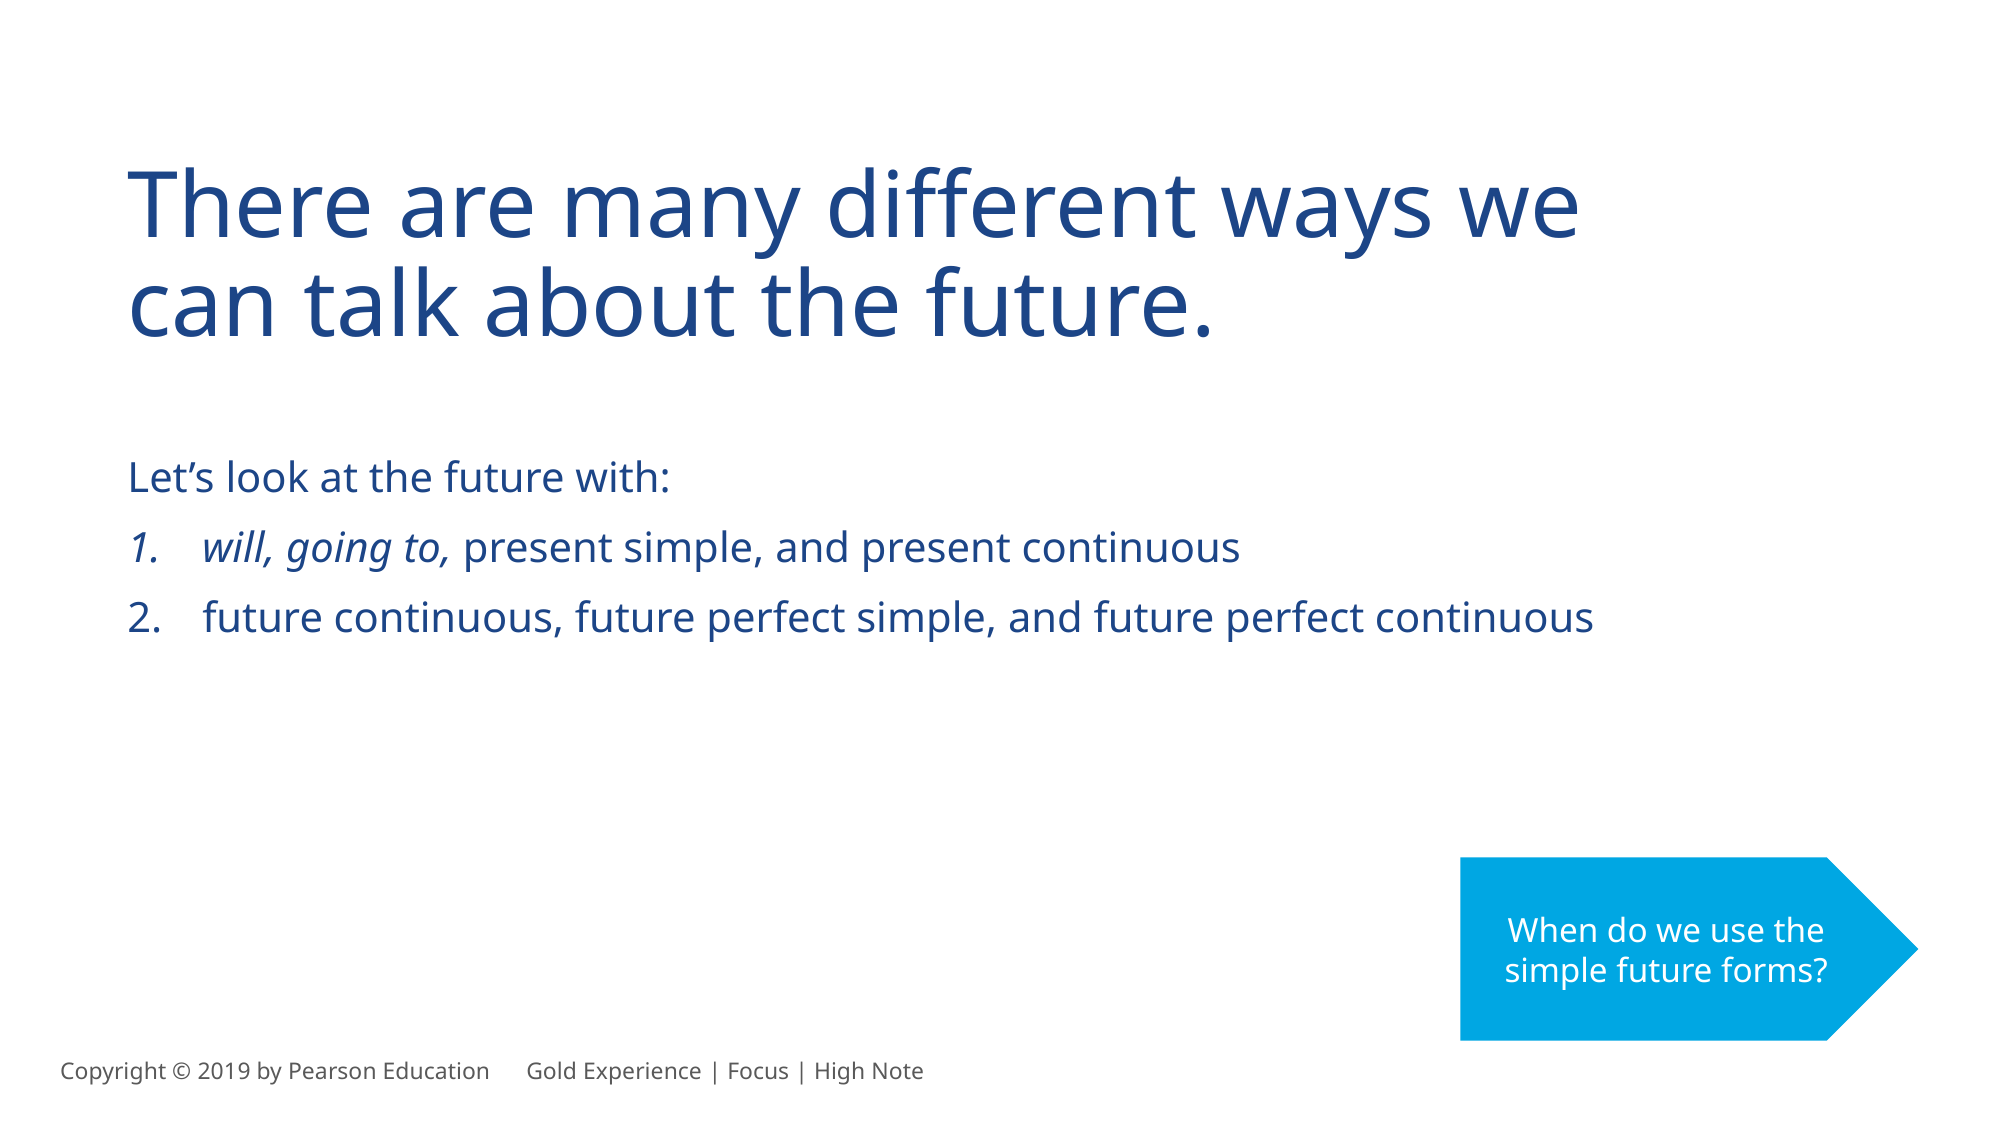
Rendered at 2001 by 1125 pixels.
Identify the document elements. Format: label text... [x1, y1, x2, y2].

title There are many different ways we can talk about the future. [112, 125, 1763, 390]
list Let’s look at the future with: will, going to, present simple, and present continuous future continuous, future perfect simple, and future perfect continuous [112, 449, 1763, 822]
footer Copyright © 2019 by Pearson Education Gold Experience | Focus | High Note [45, 1040, 1084, 1101]
text_box When do we use the simple future forms? [1460, 857, 1919, 1041]
